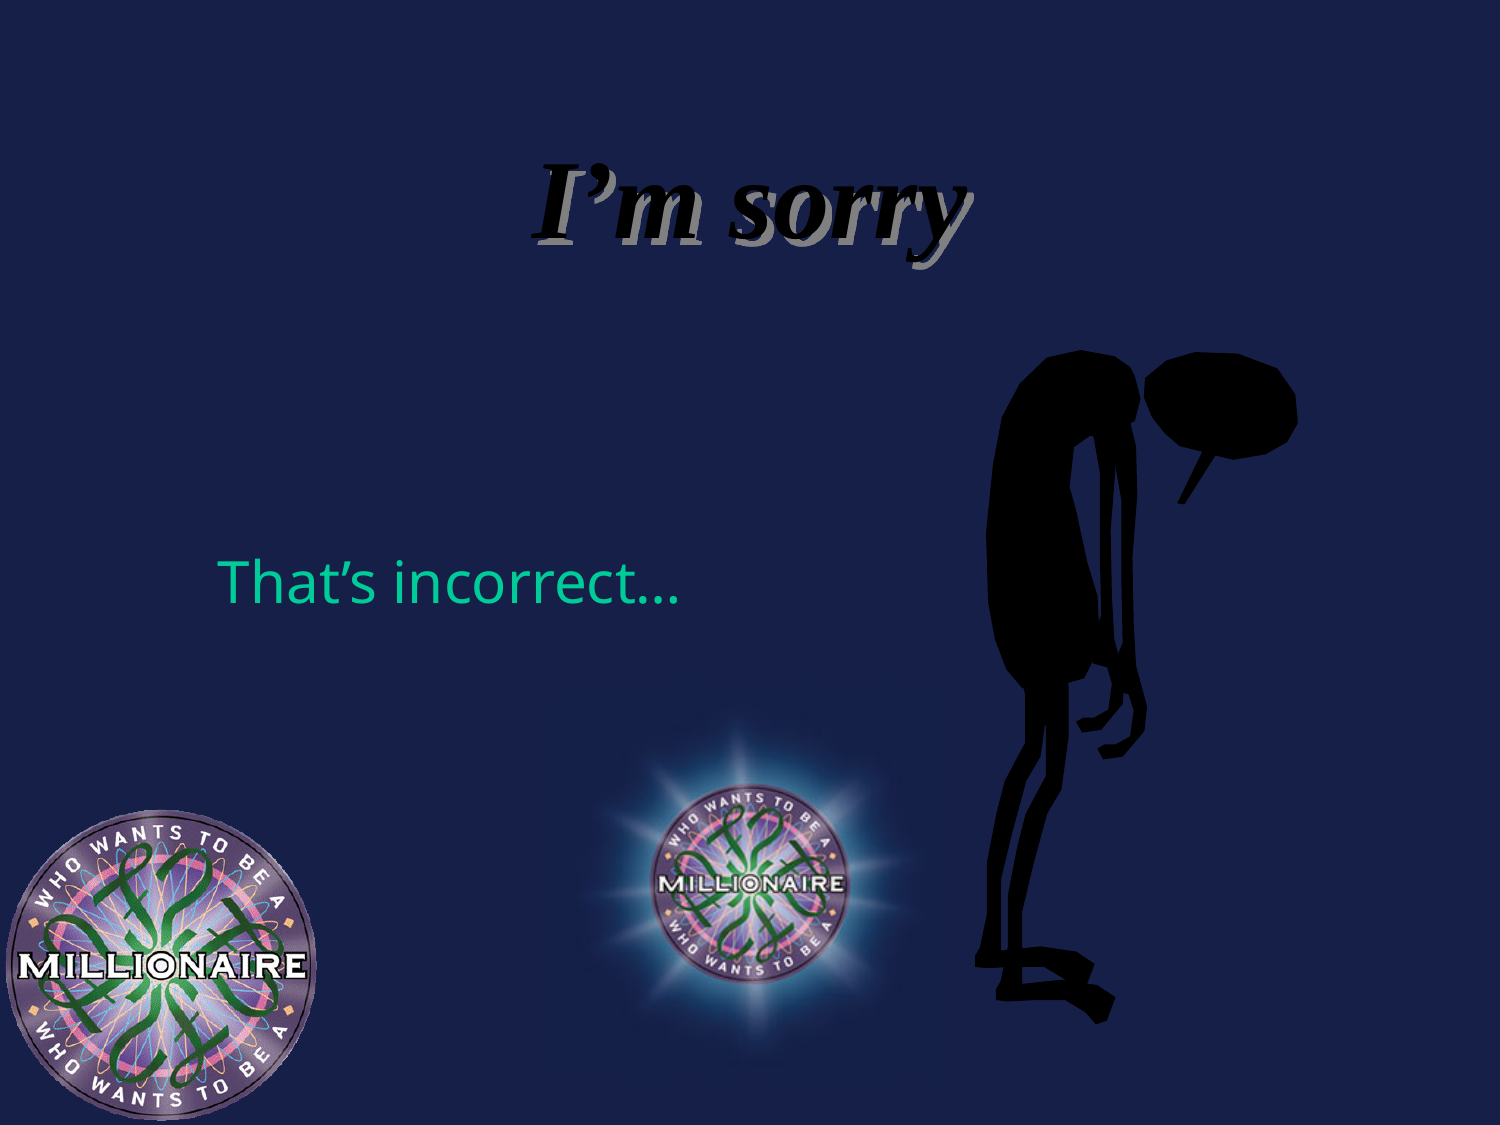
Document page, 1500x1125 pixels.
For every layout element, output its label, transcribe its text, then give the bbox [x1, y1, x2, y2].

title I’m sorry [112, 99, 1388, 288]
picture [0, 0, 1500, 1125]
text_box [974, 349, 1298, 1026]
list That’s incorrect… [87, 537, 813, 701]
